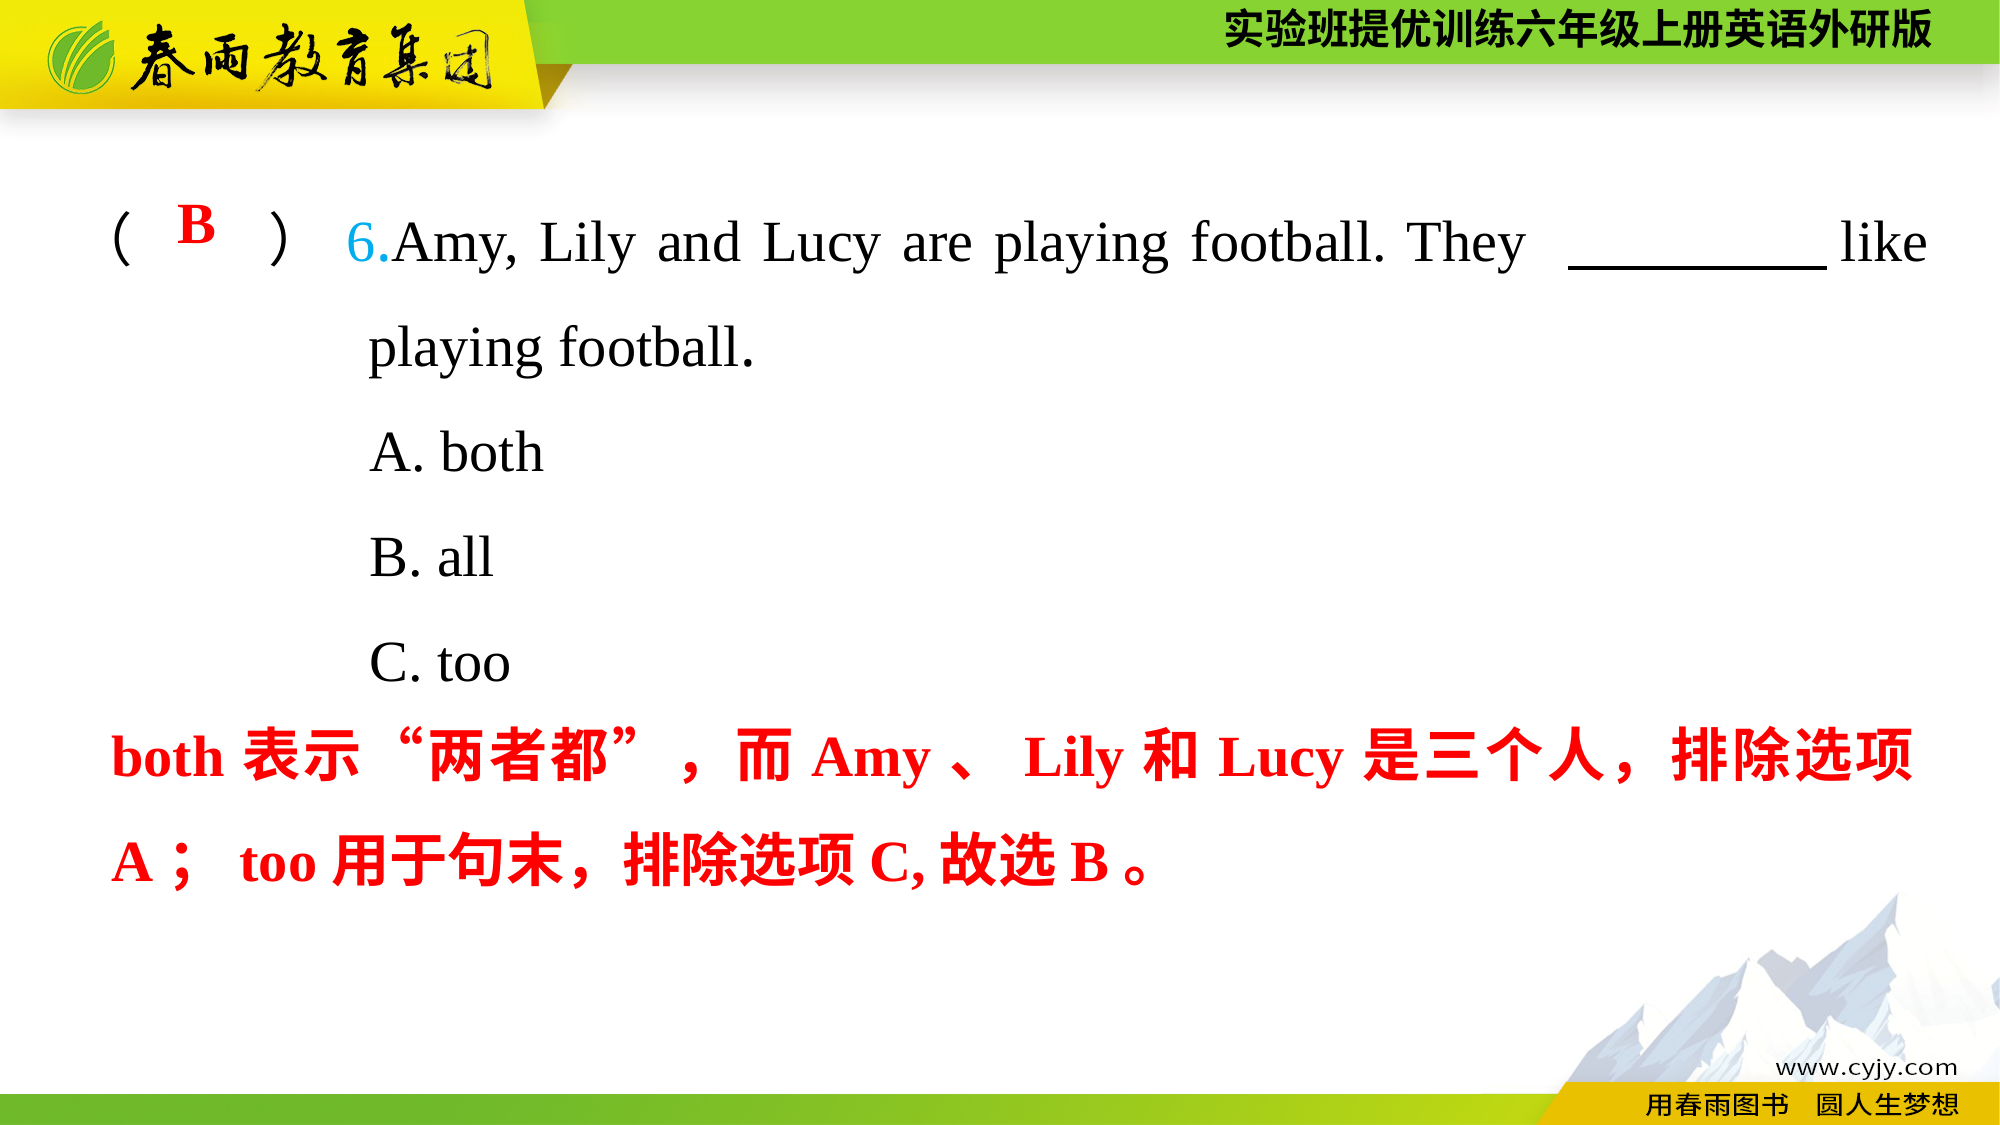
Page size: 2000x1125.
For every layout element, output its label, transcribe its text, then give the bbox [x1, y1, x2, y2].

list （ ）6.Amy, Lily and Lucy are playing football. They like playing football. A. both B. all C. too [59, 160, 1944, 707]
picture [0, 0, 2000, 1125]
text_box B [163, 177, 232, 263]
text_box both表示“两者都”，而Amy、Lily和Lucy是三个人，排除选项A；too用于句末，排除选项C,故选B。 [96, 675, 1944, 901]
